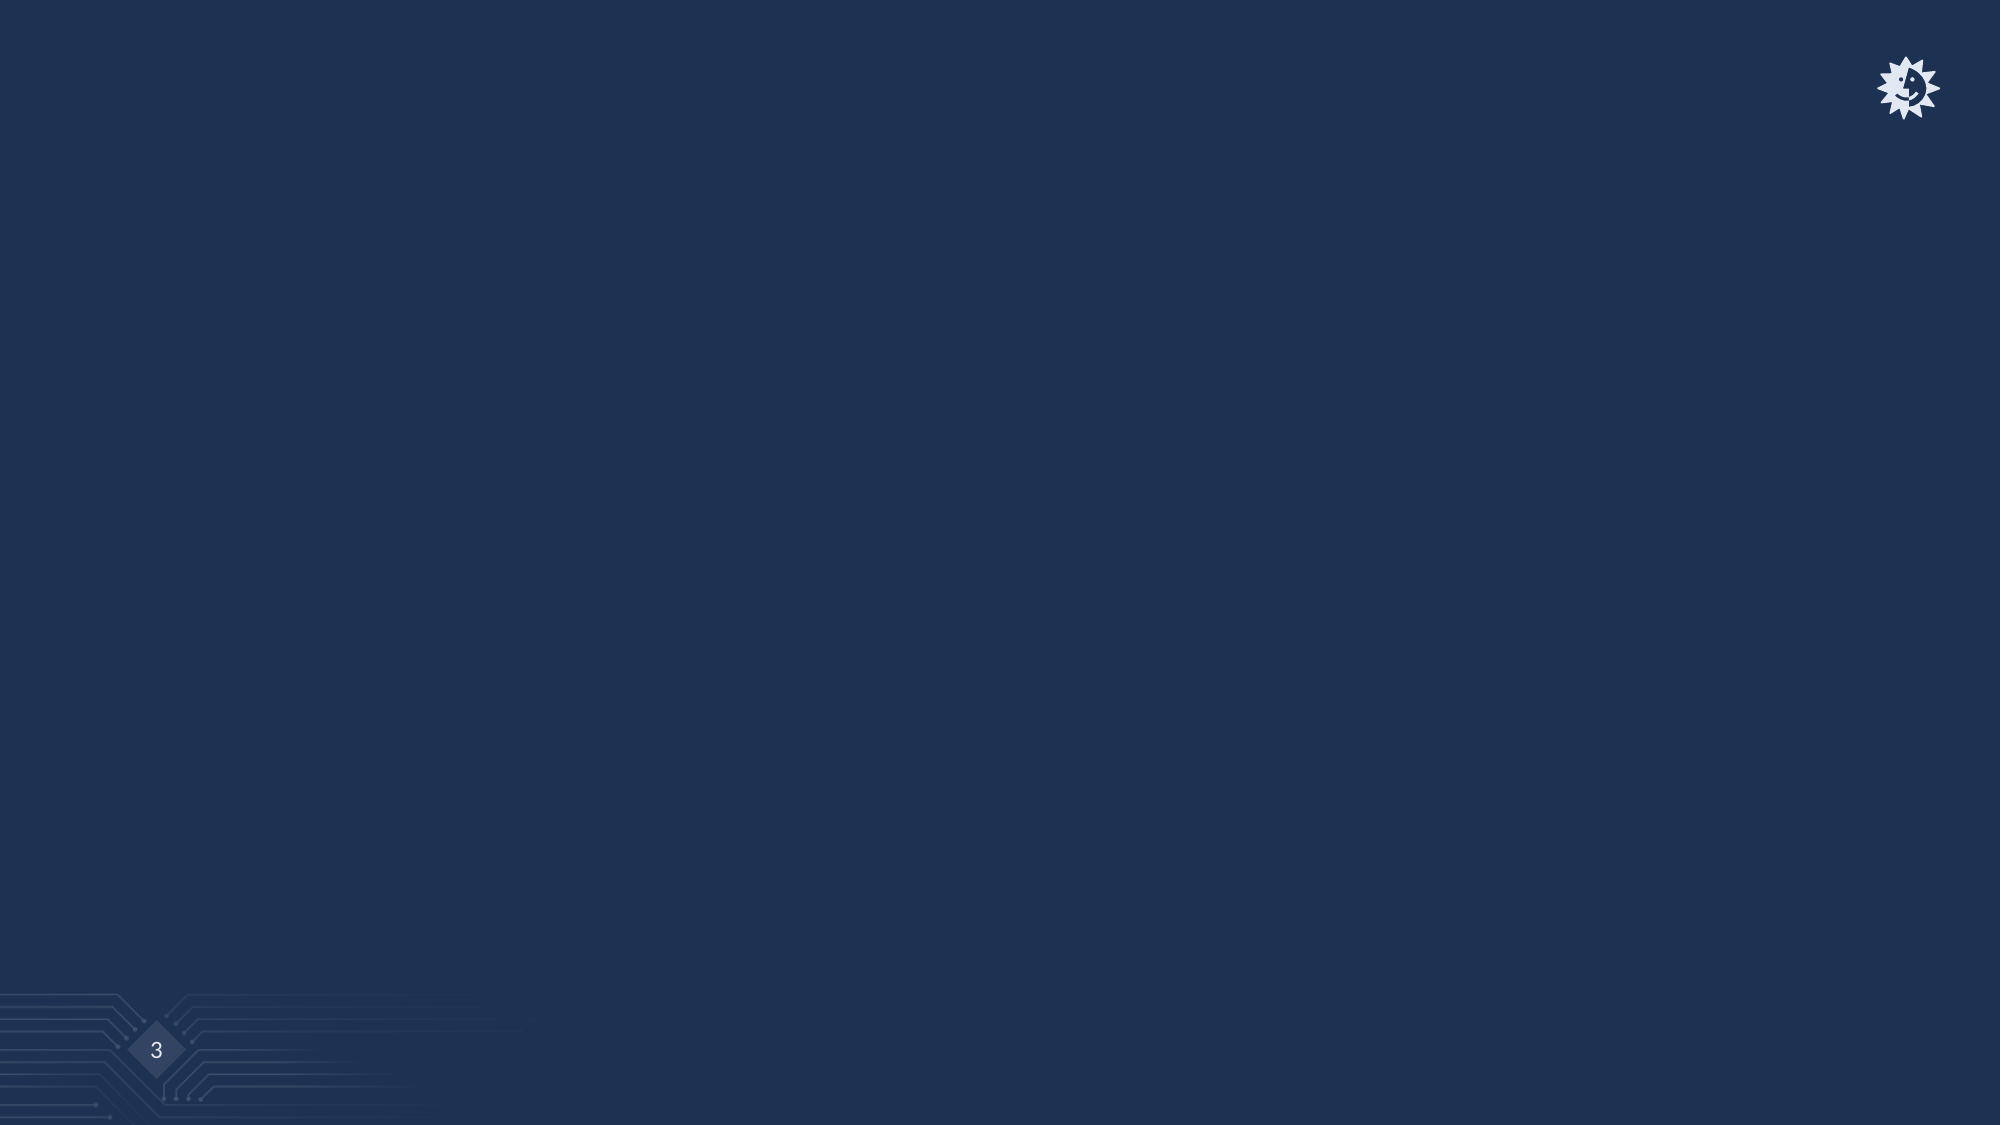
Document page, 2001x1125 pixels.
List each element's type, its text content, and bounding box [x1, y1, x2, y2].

slide_number 3 [119, 1018, 194, 1078]
